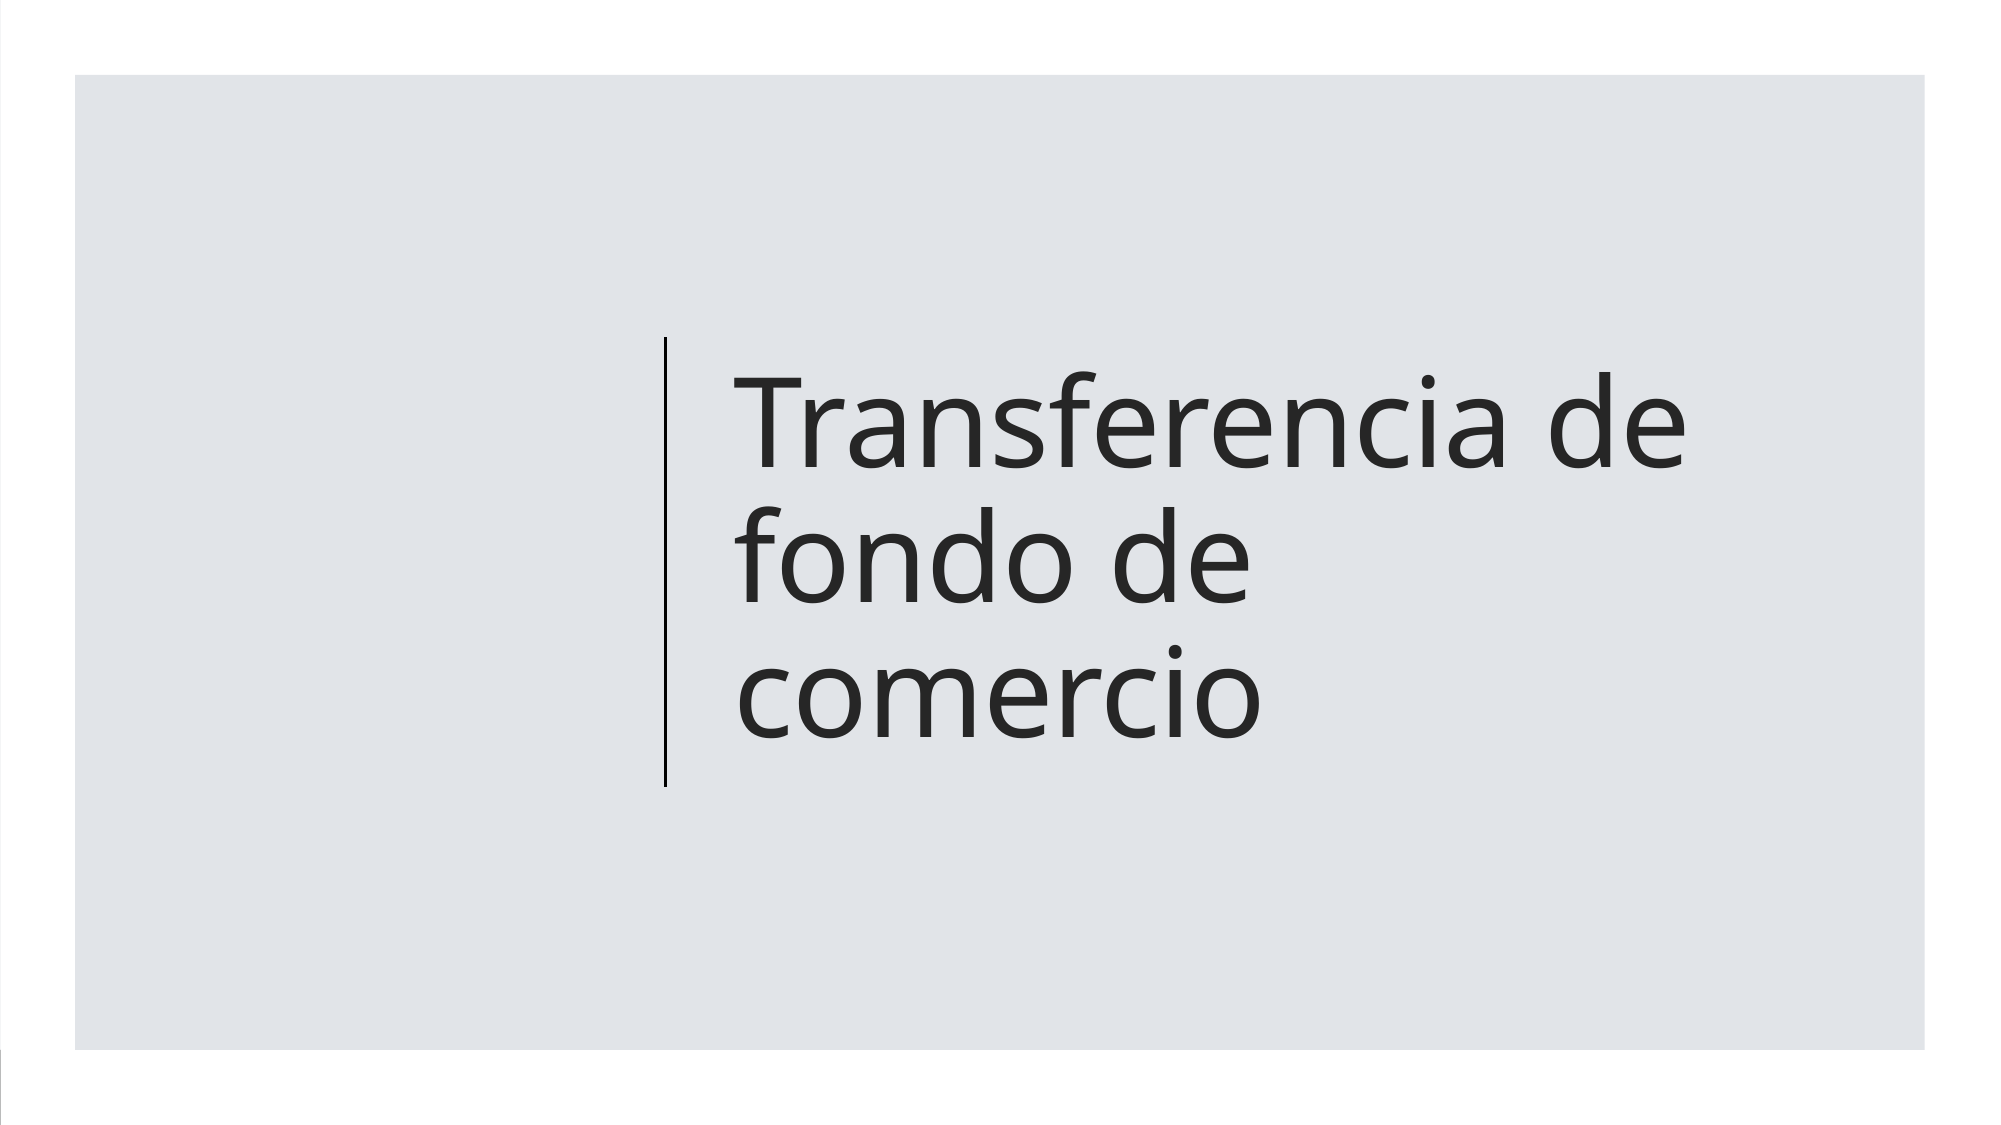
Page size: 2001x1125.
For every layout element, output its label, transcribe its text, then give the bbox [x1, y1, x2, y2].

text_box [0, 0, 2000, 1125]
title Transferencia de fondo de comercio [718, 158, 1829, 967]
text_box [74, 74, 1926, 1051]
